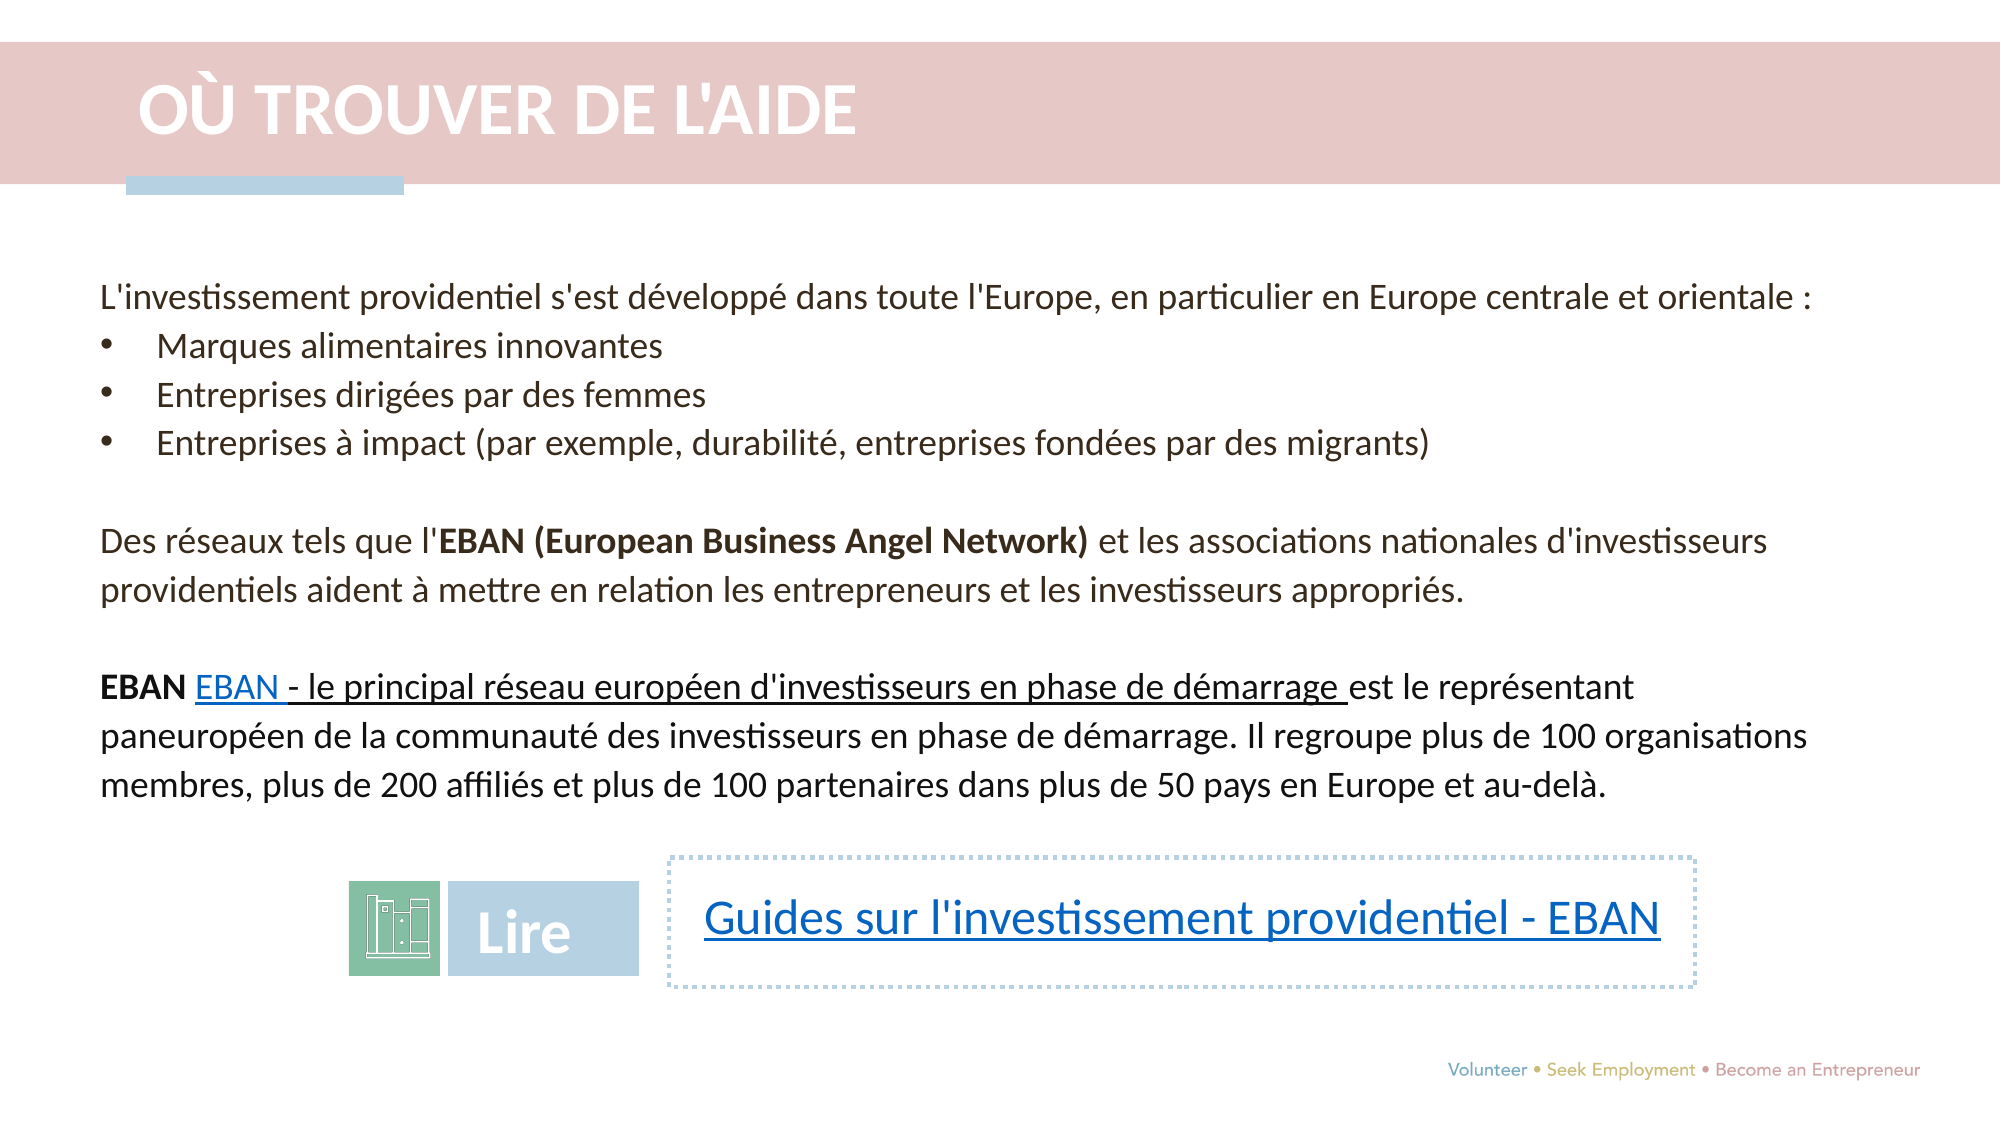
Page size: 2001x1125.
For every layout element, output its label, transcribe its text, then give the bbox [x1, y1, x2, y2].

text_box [348, 881, 807, 976]
list OÙ TROUVER DE L'AIDE [123, 51, 1913, 170]
text_box [668, 953, 1696, 988]
text_box L'investissement providentiel s'est développé dans toute l'Europe, en particulier en Europe centrale et orientale : Marques alimentaires innovantes Entreprises dirigées par des femmes Entreprises à impact (par exemple, durabilité, entreprises fondées par des migrants) Des réseaux tels que l'EBAN (European Business Angel Network) et les associations nationales d'investisseurs providentiels aident à mettre en relation les entrepreneurs et les investisseurs appropriés. EBAN EBAN - le principal réseau européen d'investisseurs en phase de démarrage est le représentant paneuropéen de la communauté des investisseurs en phase de démarrage. Il regroupe plus de 100 organisations membres, plus de 200 affiliés et plus de 100 partenaires dans plus de 50 pays en Europe et au-delà. [85, 260, 1853, 687]
picture [1418, 1046, 1971, 1103]
text_box Guides sur l'investissement providentiel - EBAN [689, 877, 1762, 953]
text_box [668, 857, 1696, 881]
